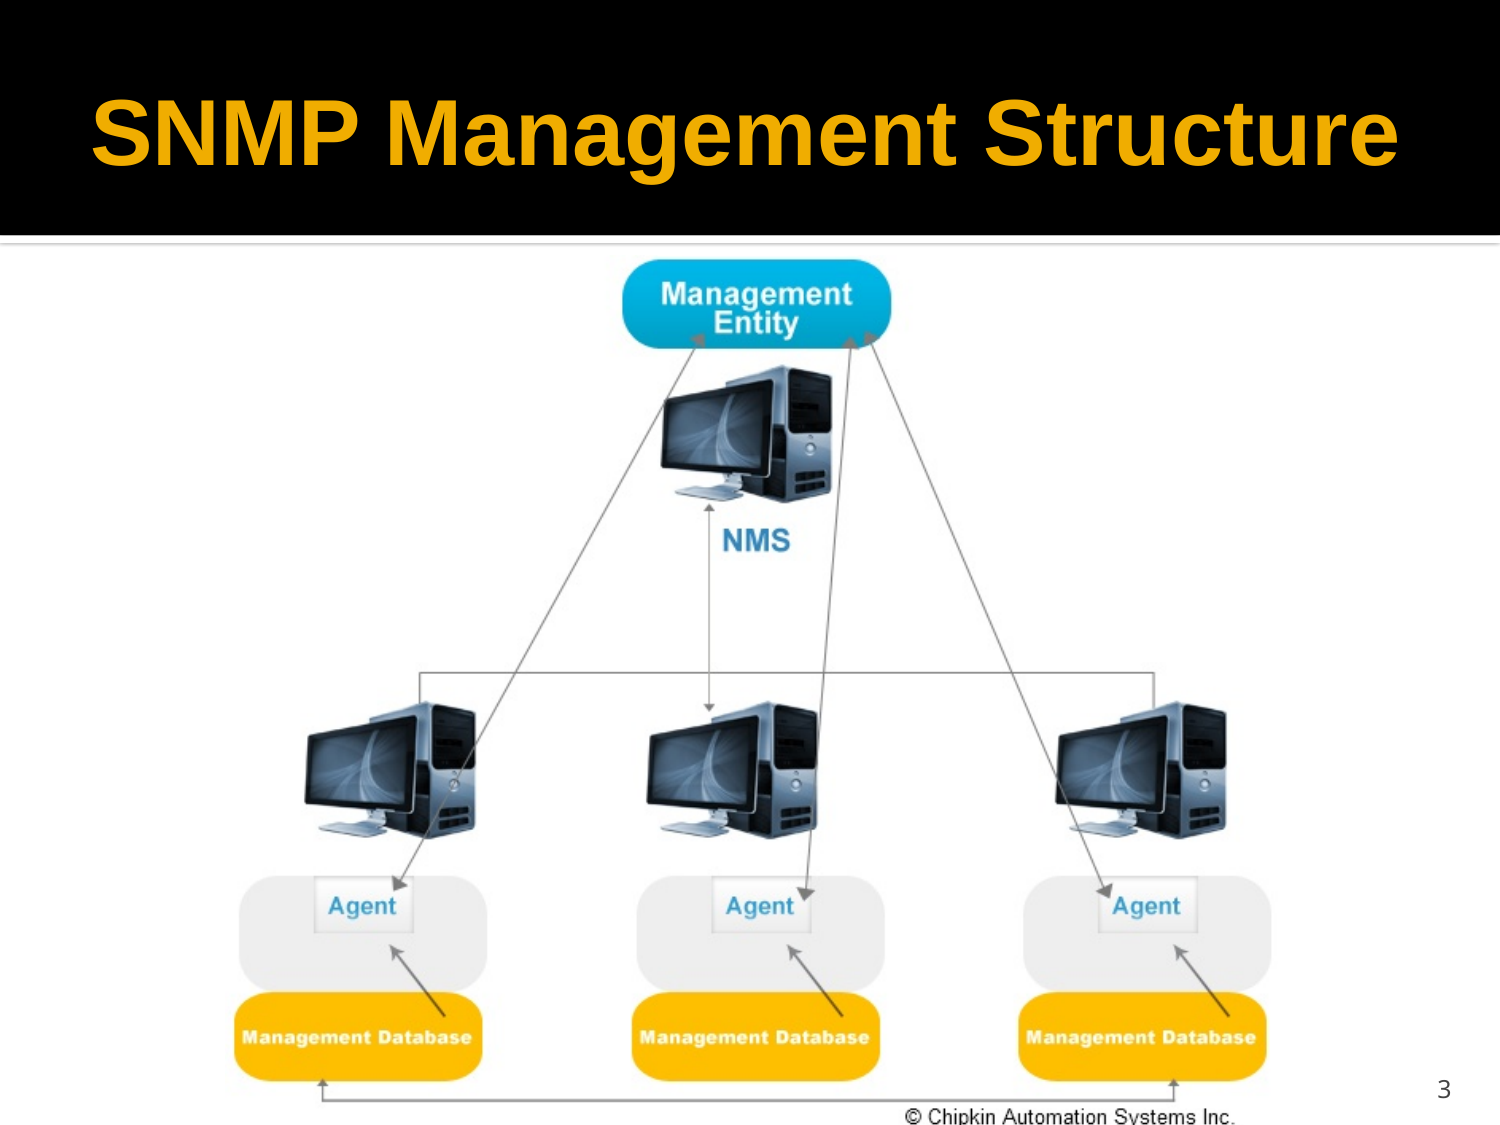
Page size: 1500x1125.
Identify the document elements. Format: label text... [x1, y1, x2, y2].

slide_number 3 [1345, 1062, 1467, 1108]
picture [224, 255, 1278, 1125]
title SNMP Management Structure [75, 25, 1425, 231]
